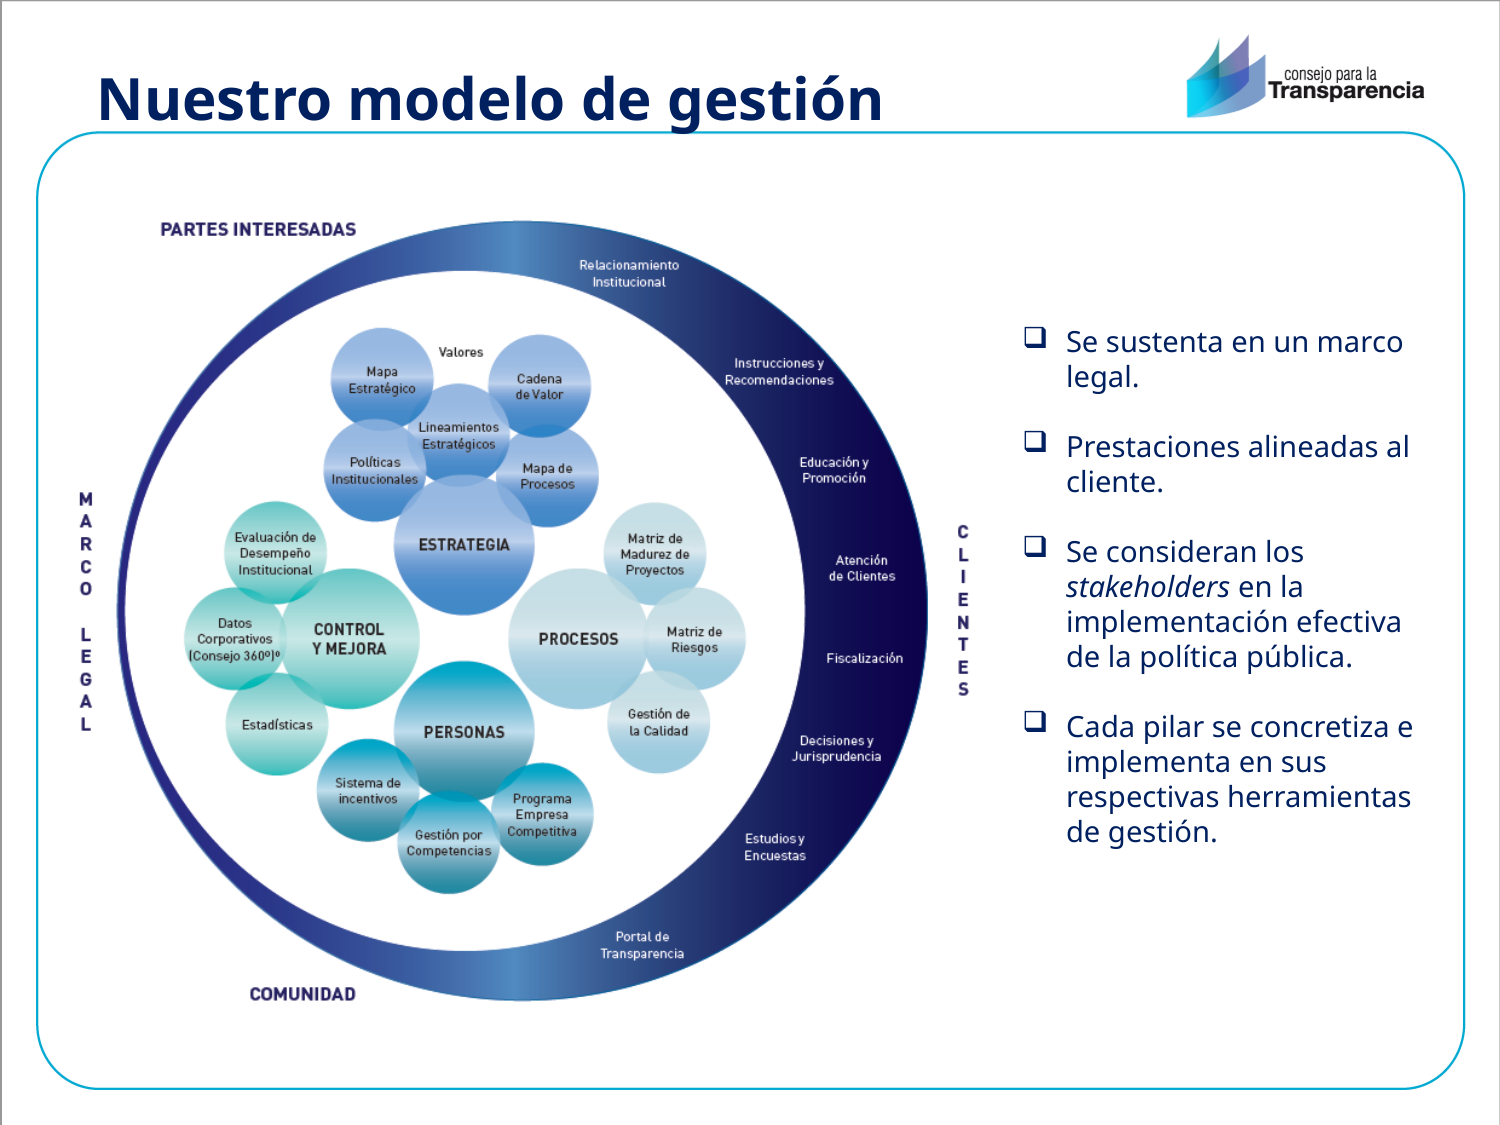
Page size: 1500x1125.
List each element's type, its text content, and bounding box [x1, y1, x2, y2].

picture [0, 0, 1500, 1125]
text_box Se sustenta en un marco legal. Prestaciones alineadas al cliente. Se consideran los stakeholders en la implementación efectiva de la política pública. Cada pilar se concretiza e implementa en sus respectivas herramientas de gestión. [1007, 316, 1442, 891]
text_box Nuestro modelo de gestión [82, 54, 1008, 140]
